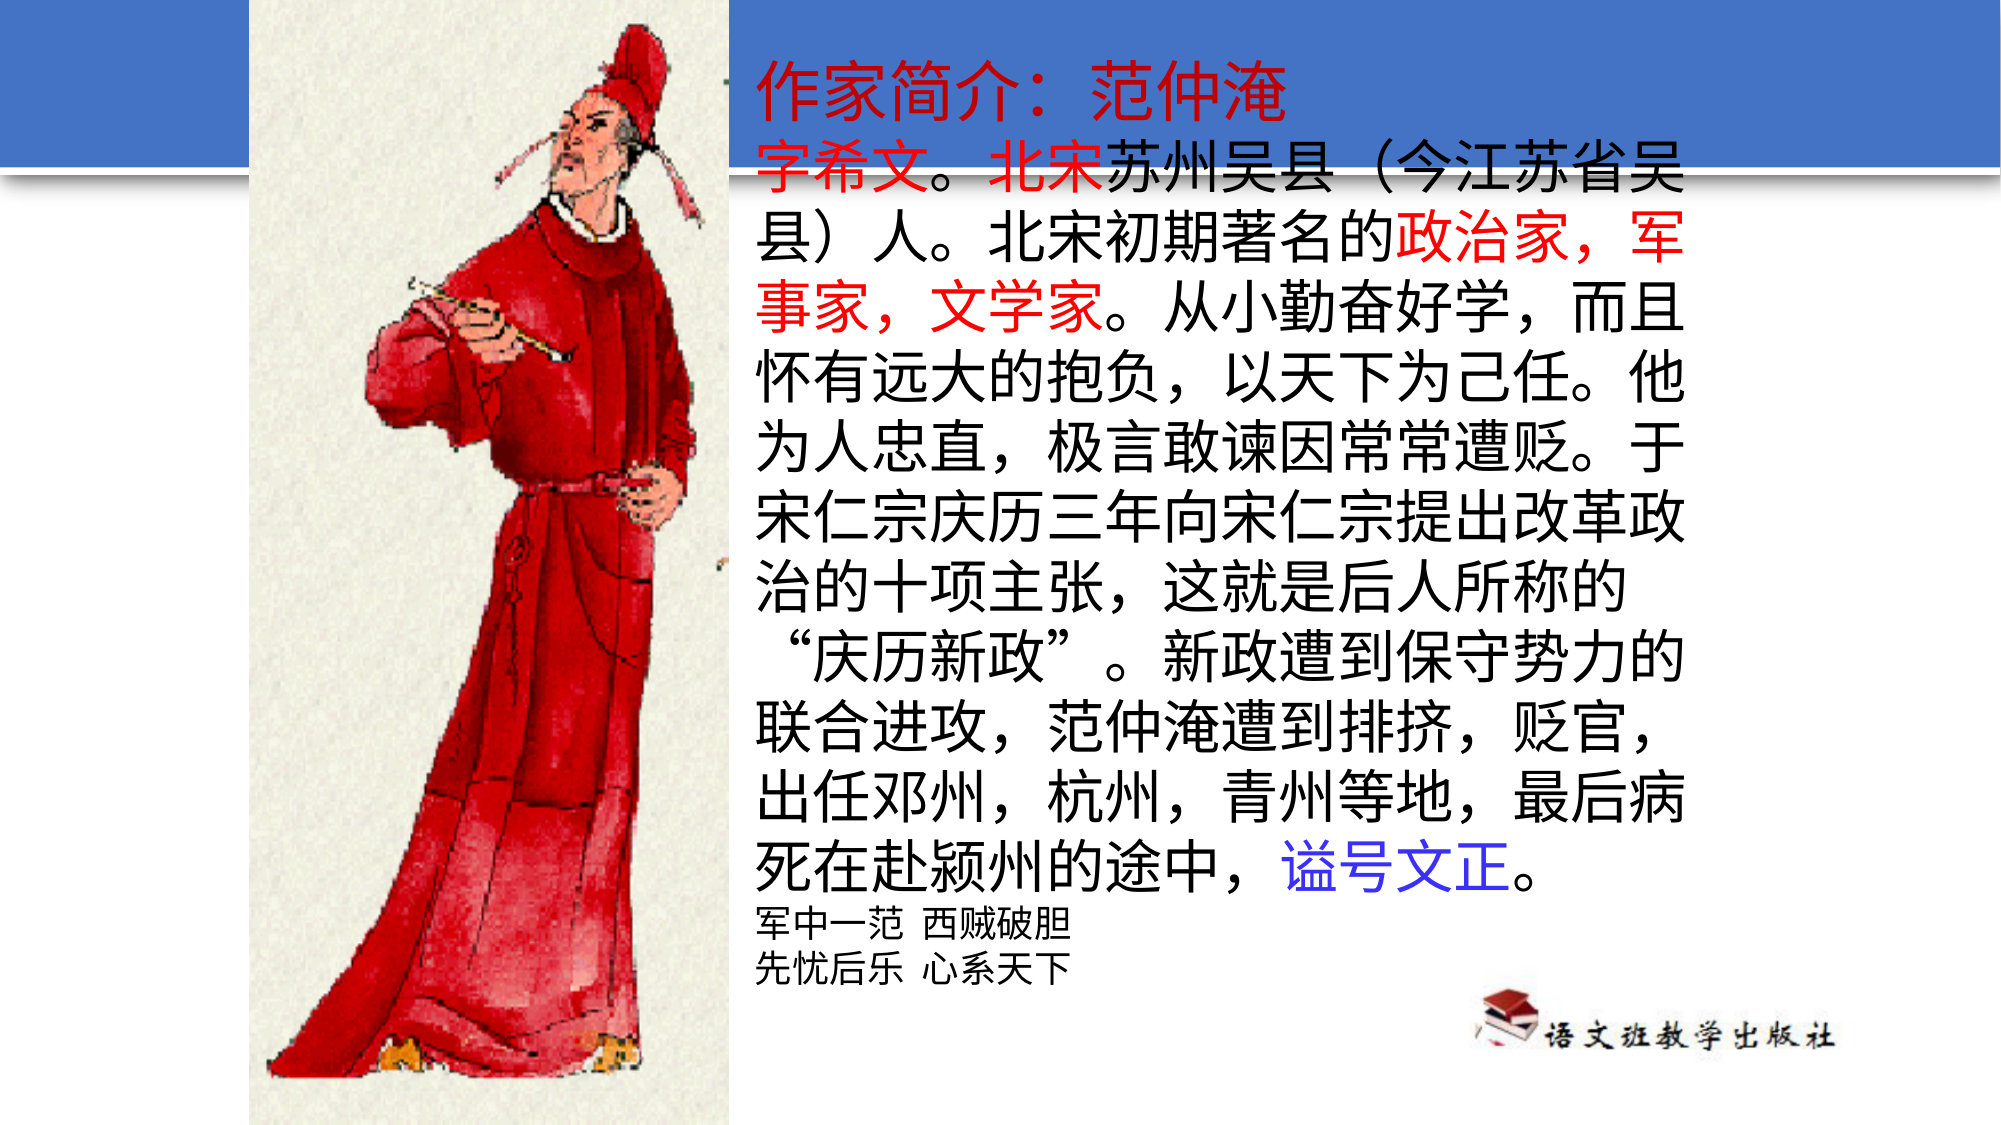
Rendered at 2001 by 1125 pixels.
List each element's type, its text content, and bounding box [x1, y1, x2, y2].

text_box [1733, 137, 1981, 427]
picture [0, 175, 249, 1125]
text_box 作家简介：范仲淹 字希文。北宋苏州吴县（今江苏省吴县）人。北宋初期著名的政治家，军事家，文学家。从小勤奋好学，而且怀有远大的抱负，以天下为己任。他为人忠直，极言敢谏因常常遭贬。于宋仁宗庆历三年向宋仁宗提出改革政治的十项主张，这就是后人所称的“庆历新政”。新政遭到保守势力的联合进攻，范仲淹遭到排挤，贬官，出任邓州，杭州，青州等地，最后病死在赴颍州的途中，谥号文正。 军中一范 西贼破胆 先忧后乐 心系天下 [740, 42, 1733, 998]
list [249, 0, 729, 1125]
picture [729, 0, 2001, 1125]
